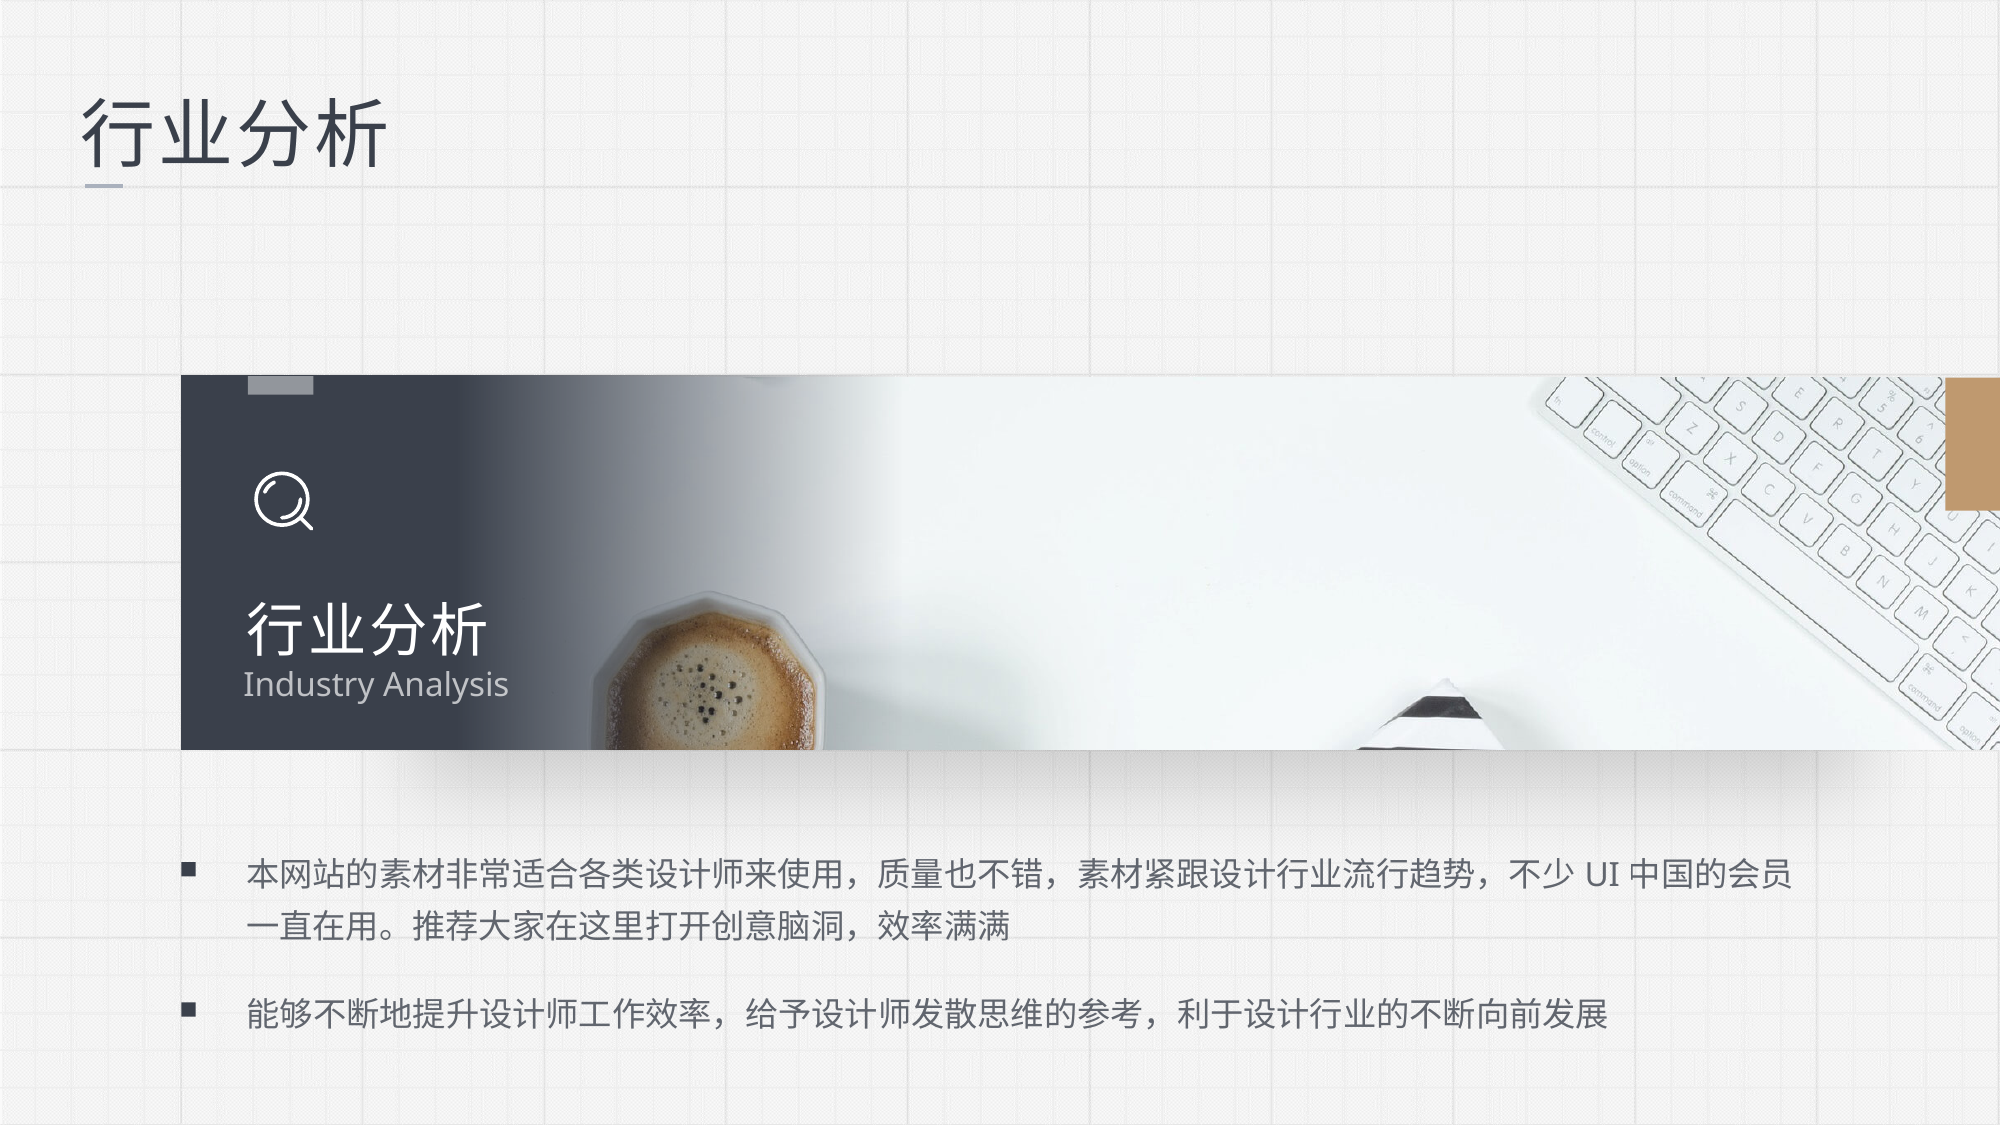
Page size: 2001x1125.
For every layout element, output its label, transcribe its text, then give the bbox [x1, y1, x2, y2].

text_box 行业分析 [65, 61, 467, 184]
text_box [180, 375, 903, 751]
text_box 本网站的素材非常适合各类设计师来使用，质量也不错，素材紧跟设计行业流行趋势，不少UI中国的会员一直在用。推荐大家在这里打开创意脑洞，效率满满 [231, 833, 1811, 953]
text_box Industry Analysis [228, 655, 412, 711]
text_box [247, 375, 314, 396]
text_box [180, 1001, 197, 1018]
text_box 能够不断地提升设计师工作效率，给予设计师发散思维的参考，利于设计行业的不断向前发展 [231, 973, 1759, 1041]
picture [0, 0, 2000, 1125]
text_box [180, 861, 197, 877]
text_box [254, 471, 314, 531]
text_box 行业分析 [231, 571, 412, 655]
